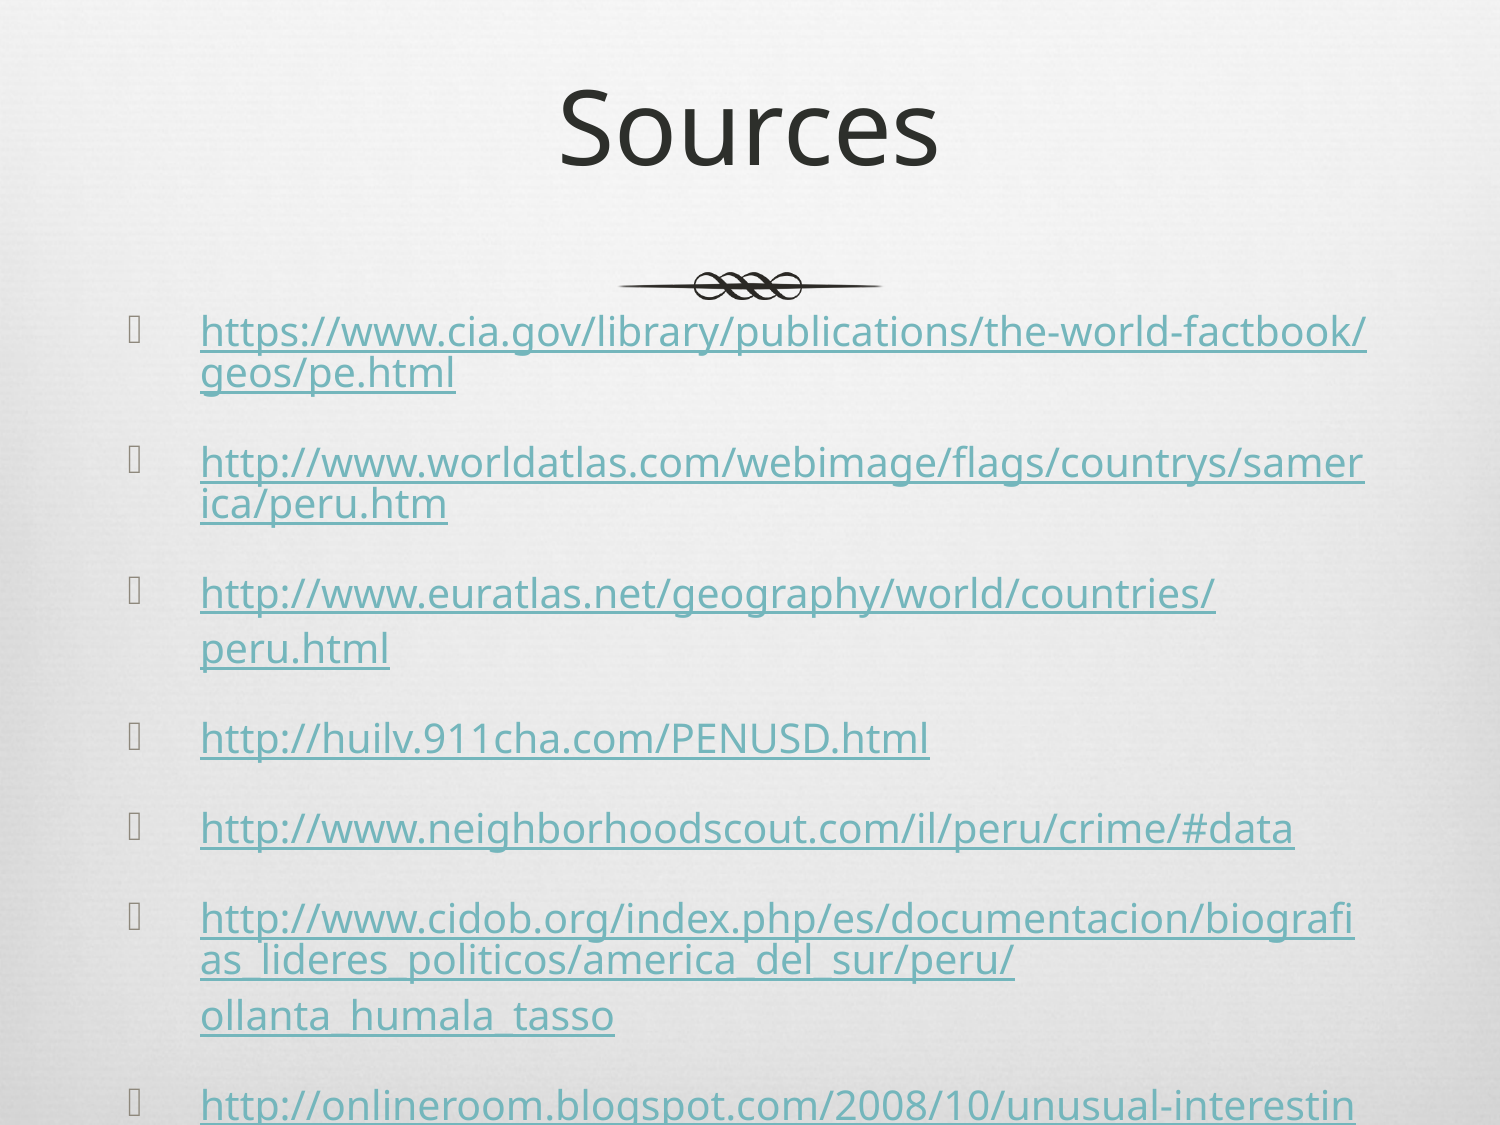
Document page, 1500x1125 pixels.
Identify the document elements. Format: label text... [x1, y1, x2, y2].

list https://www.cia.gov/library/publications/the-world-factbook/geos/pe.html http://www.worldatlas.com/webimage/flags/countrys/samerica/peru.htm http://www.euratlas.net/geography/world/countries/peru.html http://huilv.911cha.com/PENUSD.html http://www.neighborhoodscout.com/il/peru/crime/#data http://www.cidob.org/index.php/es/documentacion/biografias_lideres_politicos/america_del_sur/peru/ollanta_humala_tasso http://onlineroom.blogspot.com/2008/10/unusual-interesting-facts-about-peru.html [112, 297, 1388, 1084]
picture [615, 272, 885, 297]
title Sources [112, 11, 1388, 236]
